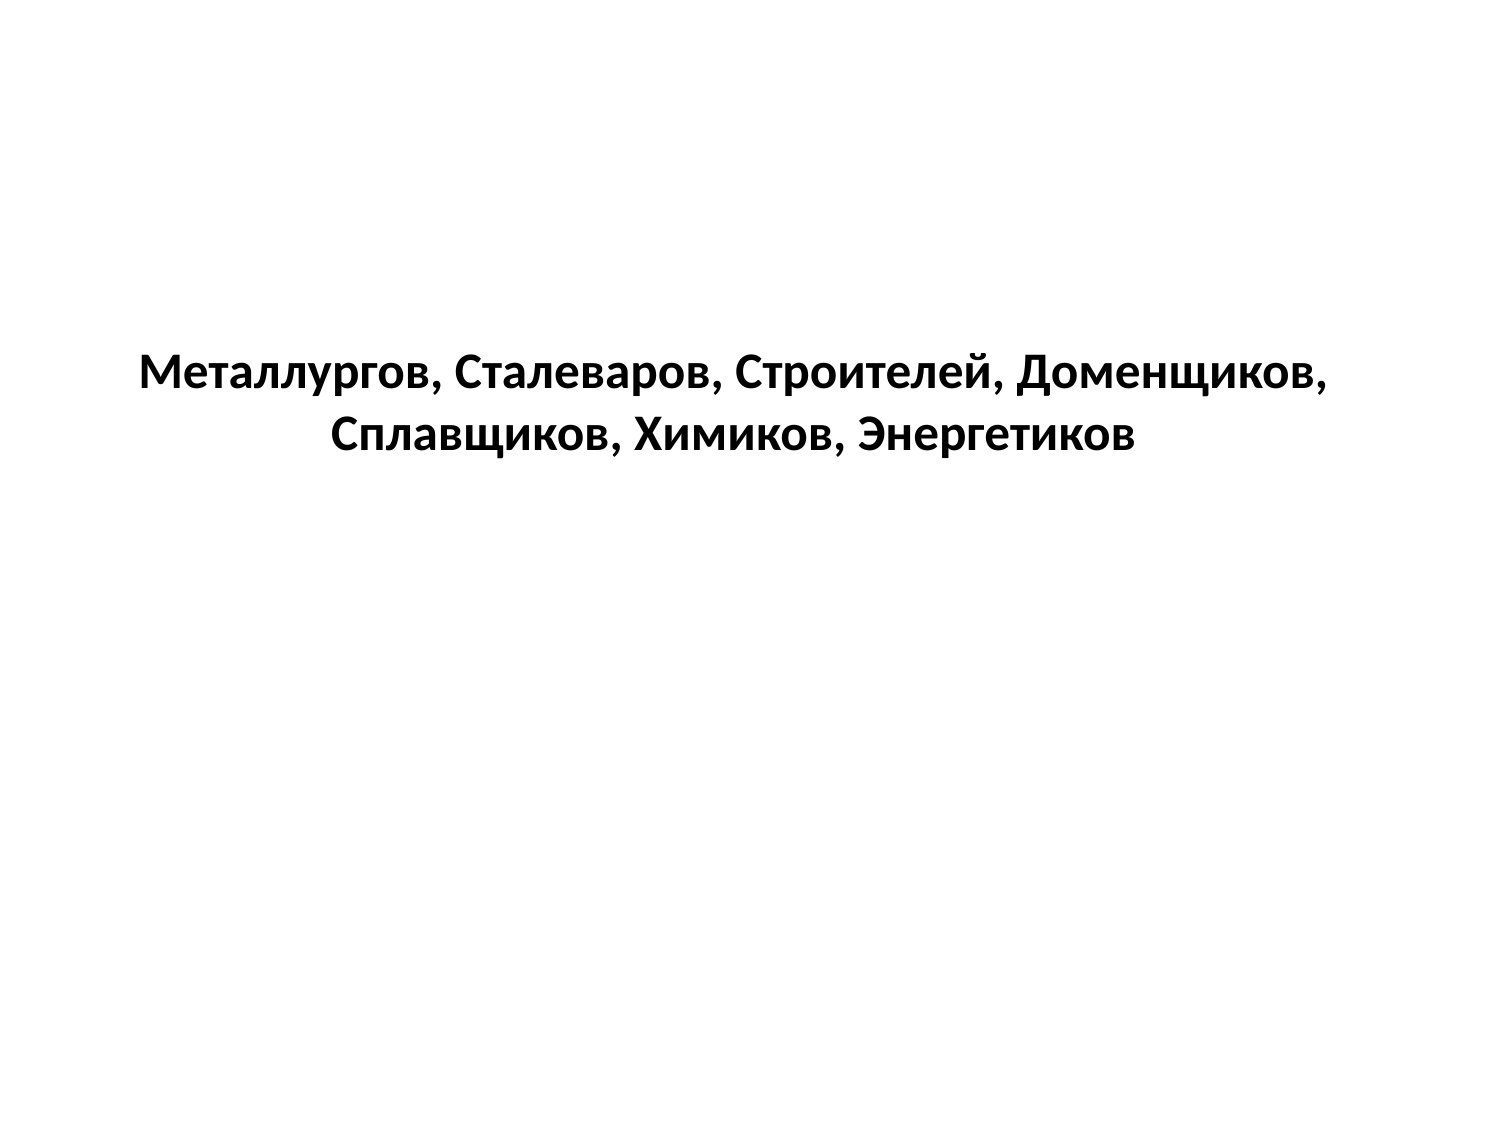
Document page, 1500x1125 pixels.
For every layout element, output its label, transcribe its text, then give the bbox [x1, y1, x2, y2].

title Металлургов, Сталеваров, Строителей, Доменщиков, Сплавщиков, Химиков, Энергетиков [58, 328, 1409, 516]
